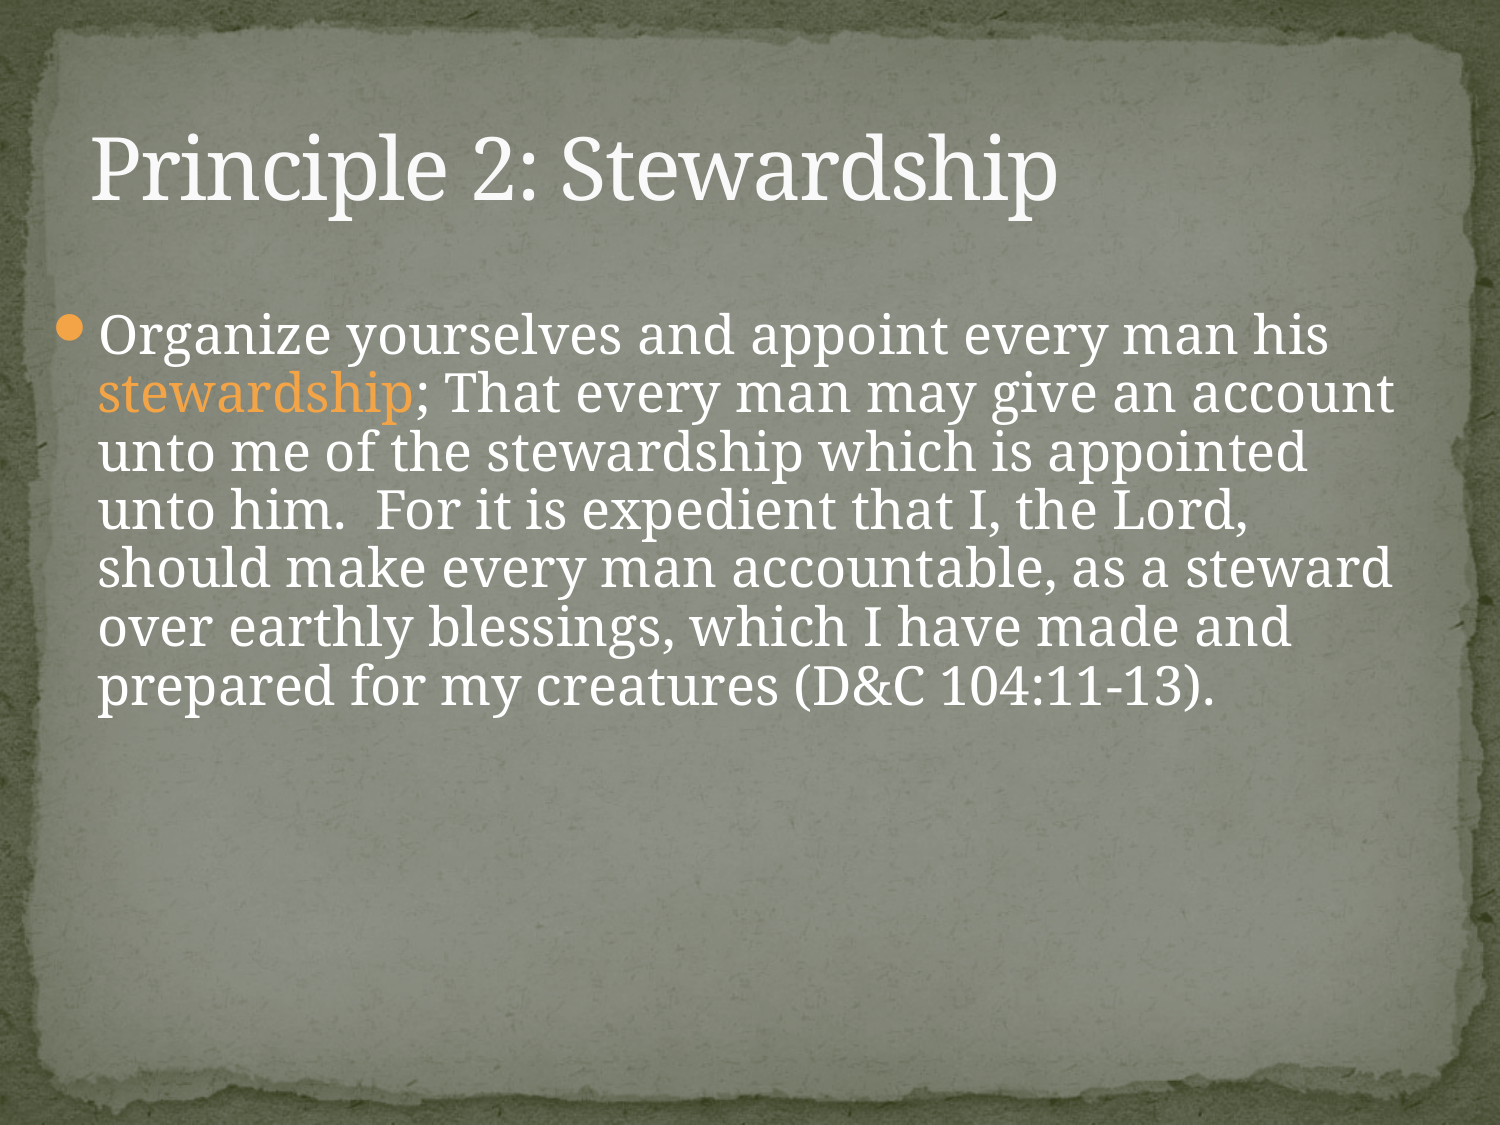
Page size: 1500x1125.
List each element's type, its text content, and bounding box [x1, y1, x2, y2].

title Principle 2: Stewardship [74, 24, 1425, 225]
list Organize yourselves and appoint every man his stewardship; That every man may give an account unto me of the stewardship which is appointed unto him. For it is expedient that I, the Lord, should make every man accountable, as a steward over earthly blessings, which I have made and prepared for my creatures (D&C 104:11-13). [37, 299, 1425, 913]
